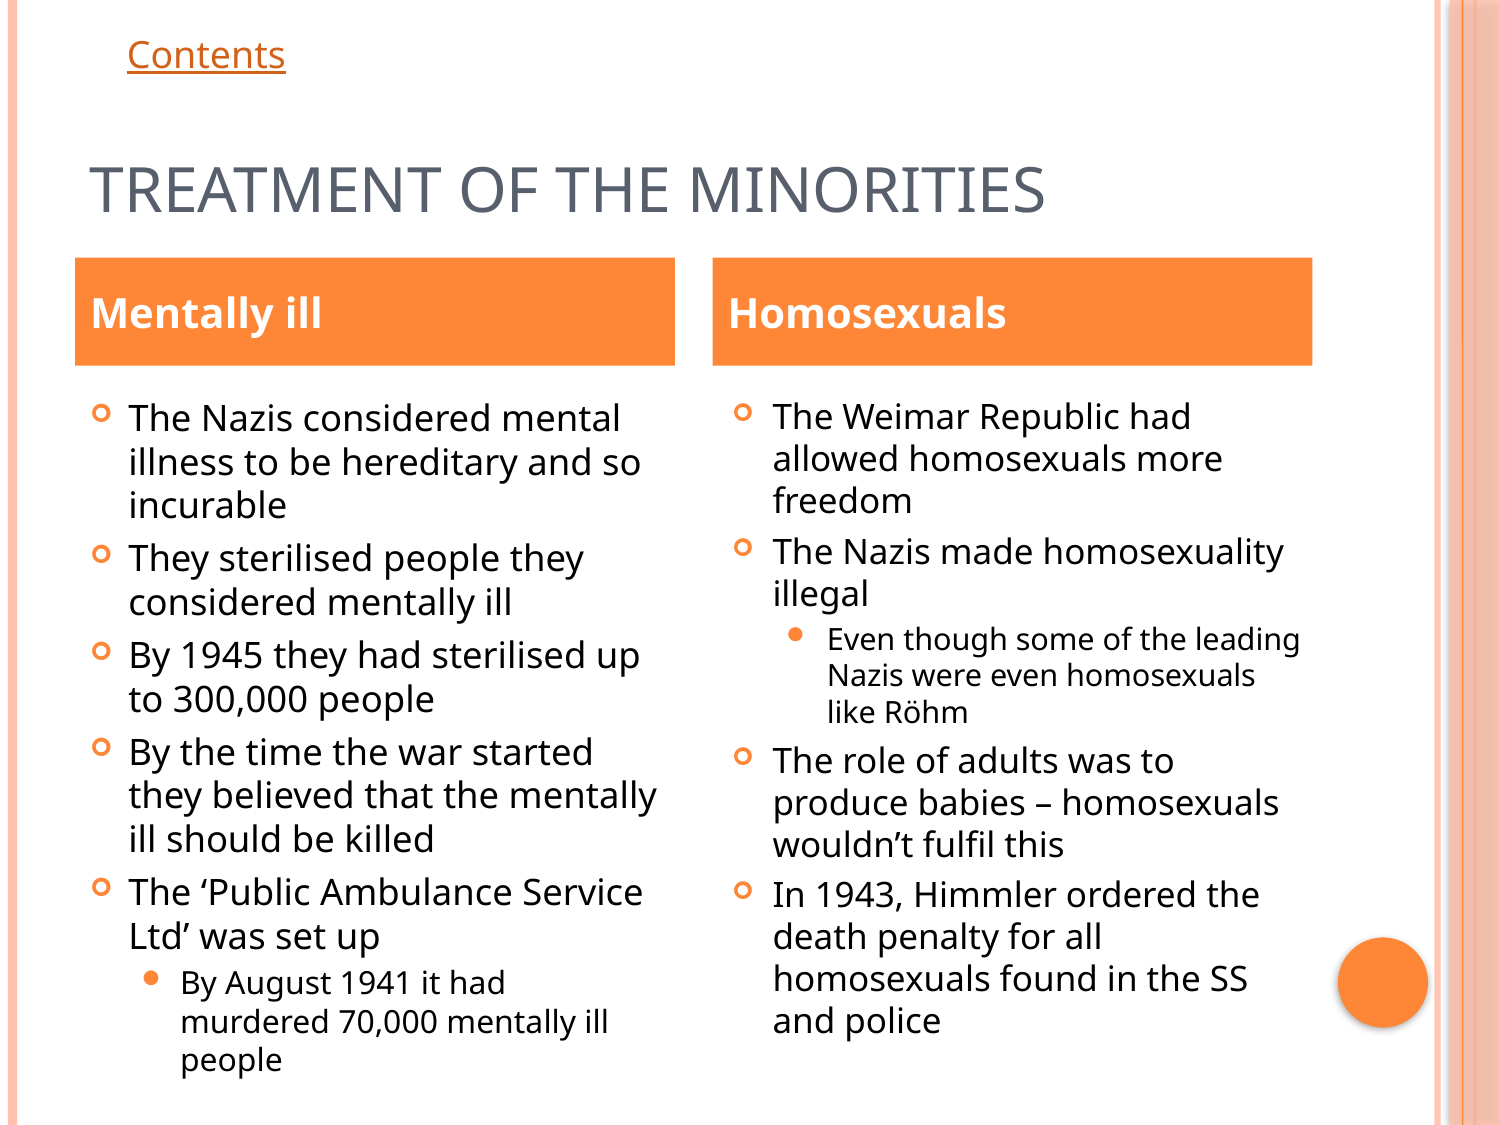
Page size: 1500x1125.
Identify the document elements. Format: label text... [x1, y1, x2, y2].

list Homosexuals [712, 257, 1313, 366]
list The Weimar Republic had allowed homosexuals more freedom The Nazis made homosexuality illegal Even though some of the leading Nazis were even homosexuals like Röhm The role of adults was to produce babies – homosexuals wouldn’t fulfil this In 1943, Himmler ordered the death penalty for all homosexuals found in the SS and police [716, 387, 1318, 1055]
list Mentally ill [74, 257, 676, 366]
title Treatment of the Minorities [75, 44, 1313, 233]
list The Nazis considered mental illness to be hereditary and so incurable They sterilised people they considered mentally ill By 1945 they had sterilised up to 300,000 people By the time the war started they believed that the mentally ill should be killed The ‘Public Ambulance Service Ltd’ was set up By August 1941 it had murdered 70,000 mentally ill people [74, 387, 676, 1091]
